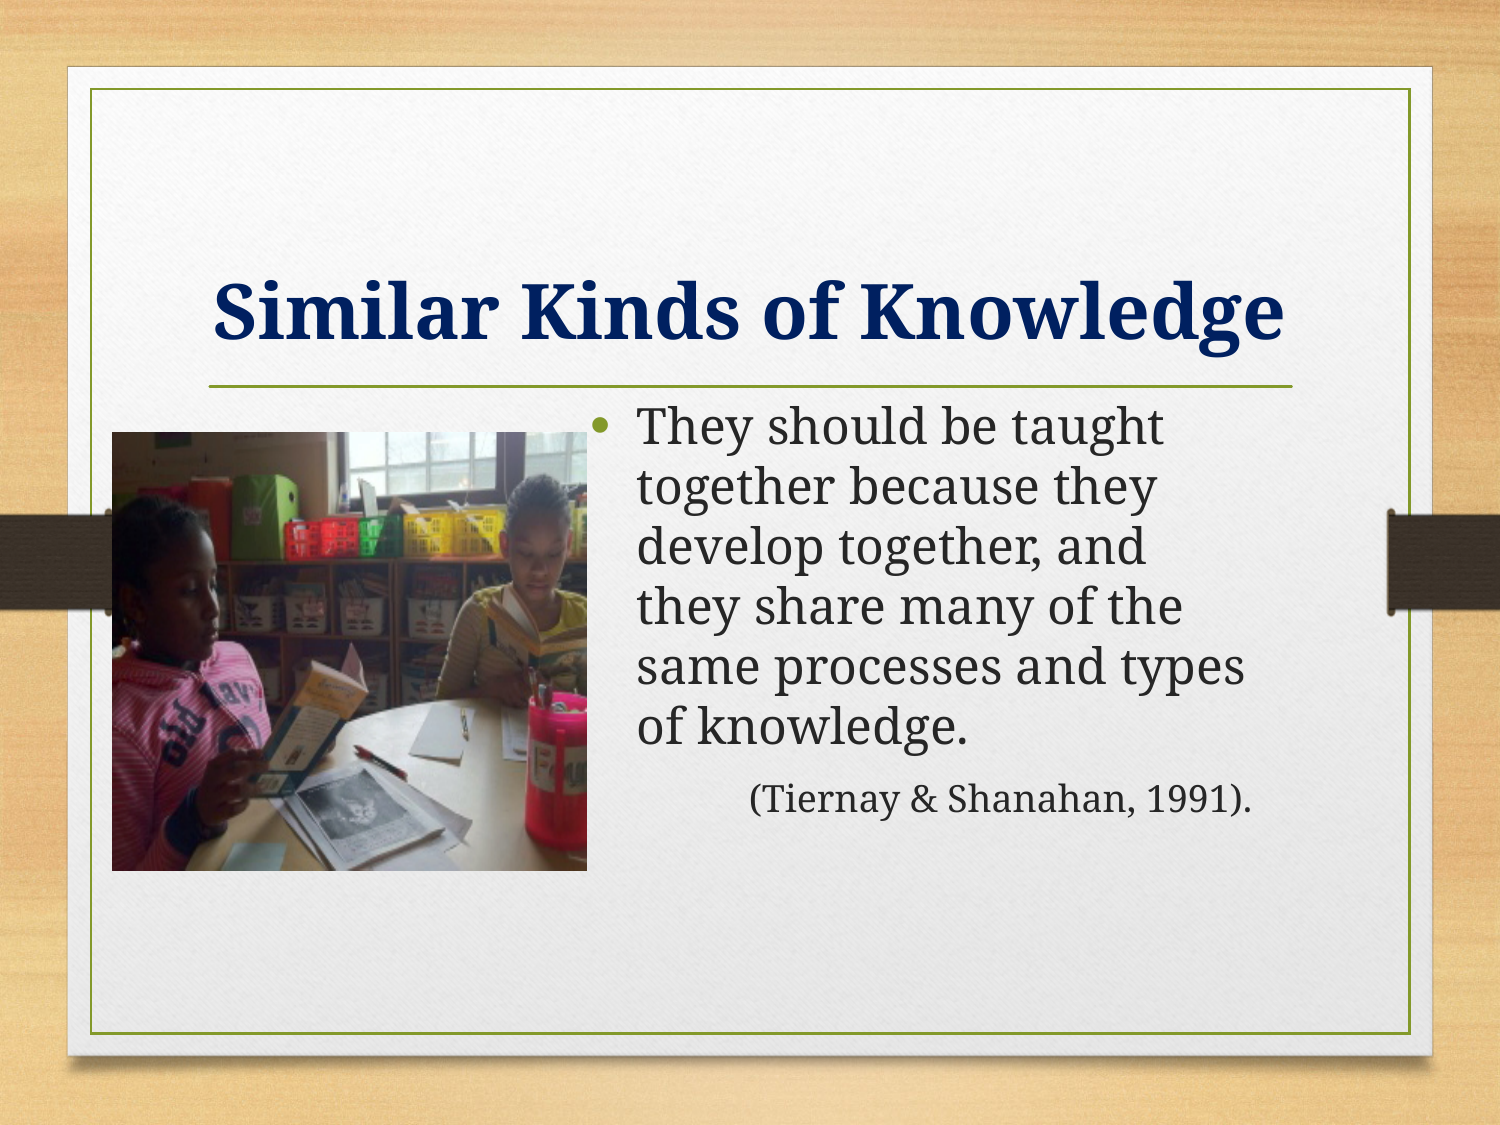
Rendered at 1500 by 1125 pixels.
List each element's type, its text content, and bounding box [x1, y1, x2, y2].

list They should be taught together because they develop together, and they share many of the same processes and types of knowledge. (Tiernay & Shanahan, 1991). [575, 387, 1268, 1041]
picture [0, 0, 1500, 1125]
title Similar Kinds of Knowledge [193, 162, 1309, 365]
